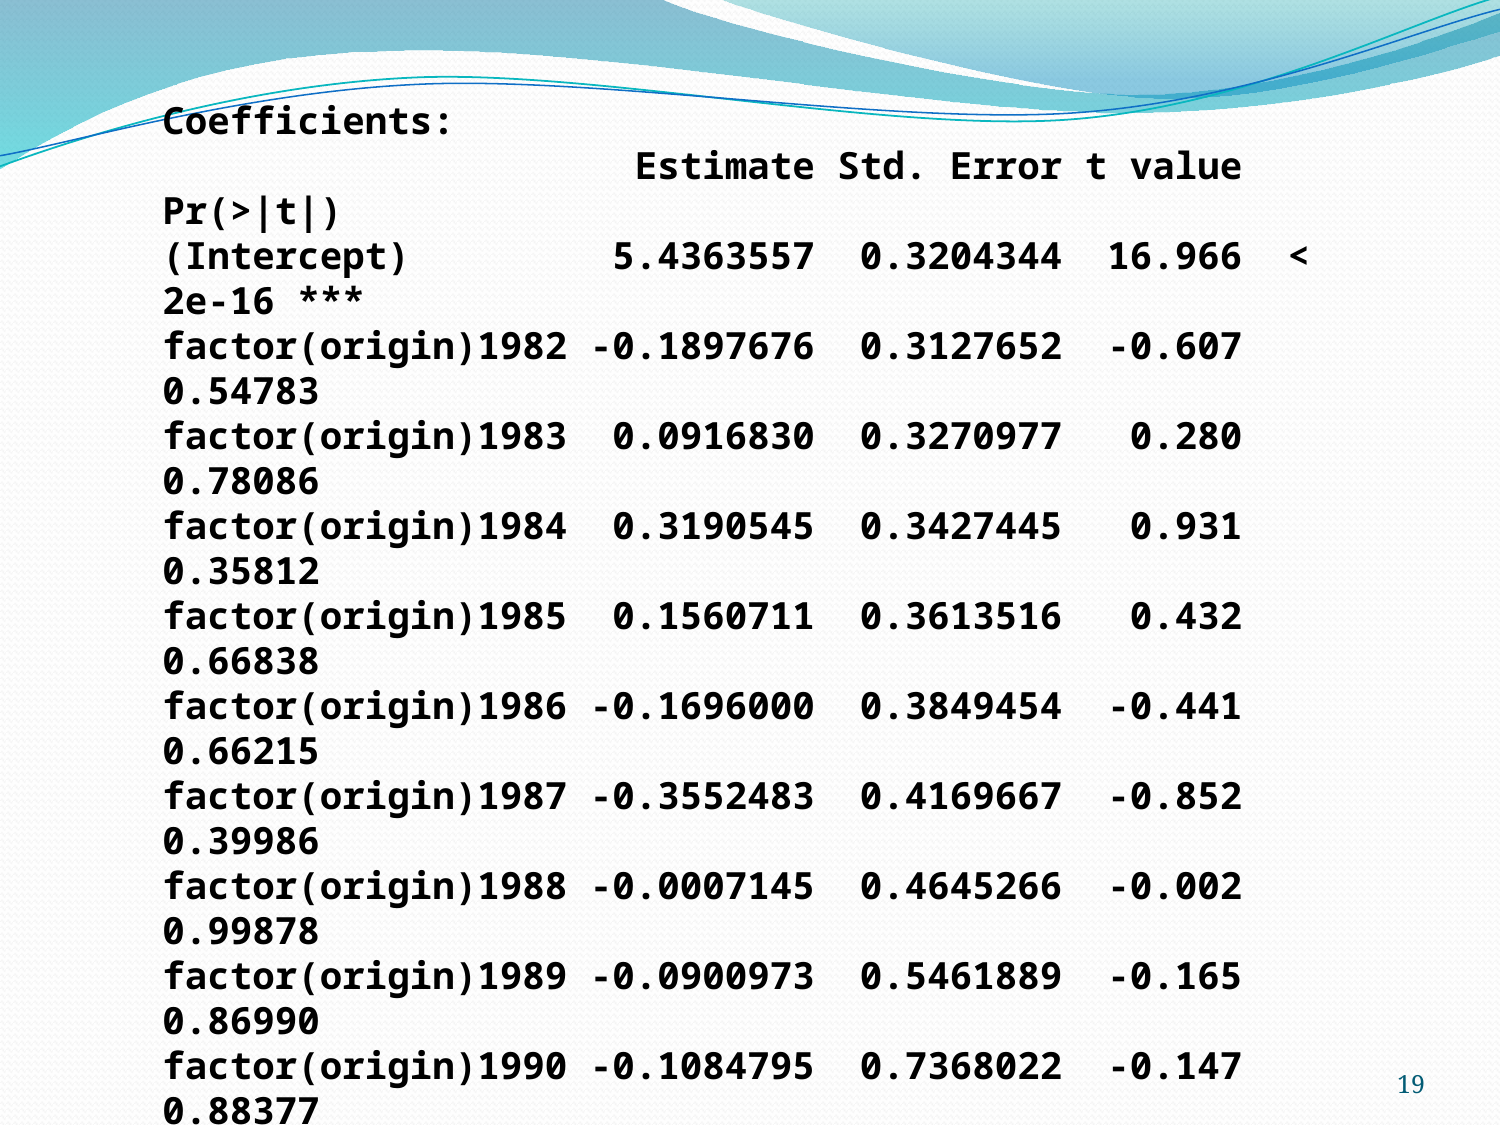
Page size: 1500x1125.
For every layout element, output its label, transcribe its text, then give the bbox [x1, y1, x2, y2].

slide_number 19 [1299, 1042, 1425, 1103]
text_box Coefficients: Estimate Std. Error t value Pr(>|t|) (Intercept) 5.4363557 0.3204344 16.966 < 2e-16 *** factor(origin)1982 -0.1897676 0.3127652 -0.607 0.54783 factor(origin)1983 0.0916830 0.3270977 0.280 0.78086 factor(origin)1984 0.3190545 0.3427445 0.931 0.35812 factor(origin)1985 0.1560711 0.3613516 0.432 0.66838 factor(origin)1986 -0.1696000 0.3849454 -0.441 0.66215 factor(origin)1987 -0.3552483 0.4169667 -0.852 0.39986 factor(origin)1988 -0.0007145 0.4645266 -0.002 0.99878 factor(origin)1989 -0.0900973 0.5461889 -0.165 0.86990 factor(origin)1990 -0.1084795 0.7368022 -0.147 0.88377 factor(dev)2 0.7510720 0.3127652 2.401 0.02162 * factor(dev)3 0.7565416 0.3270977 2.313 0.02656 * factor(dev)4 0.3215201 0.3427445 0.938 0.35446 factor(dev)5 0.1581825 0.3613516 0.438 0.66418 factor(dev)6 -0.1244326 0.3849454 -0.323 0.74838 factor(dev)7 -1.0670776 0.4169667 -2.559 0.01484 * factor(dev)8 -1.2581527 0.4645266 -2.708 0.01028 * factor(dev)9 -1.8769195 0.5461889 -3.436 0.00150 ** factor(dev)10 -2.6031424 0.7368022 -3.533 0.00115 ** [147, 89, 1365, 1125]
